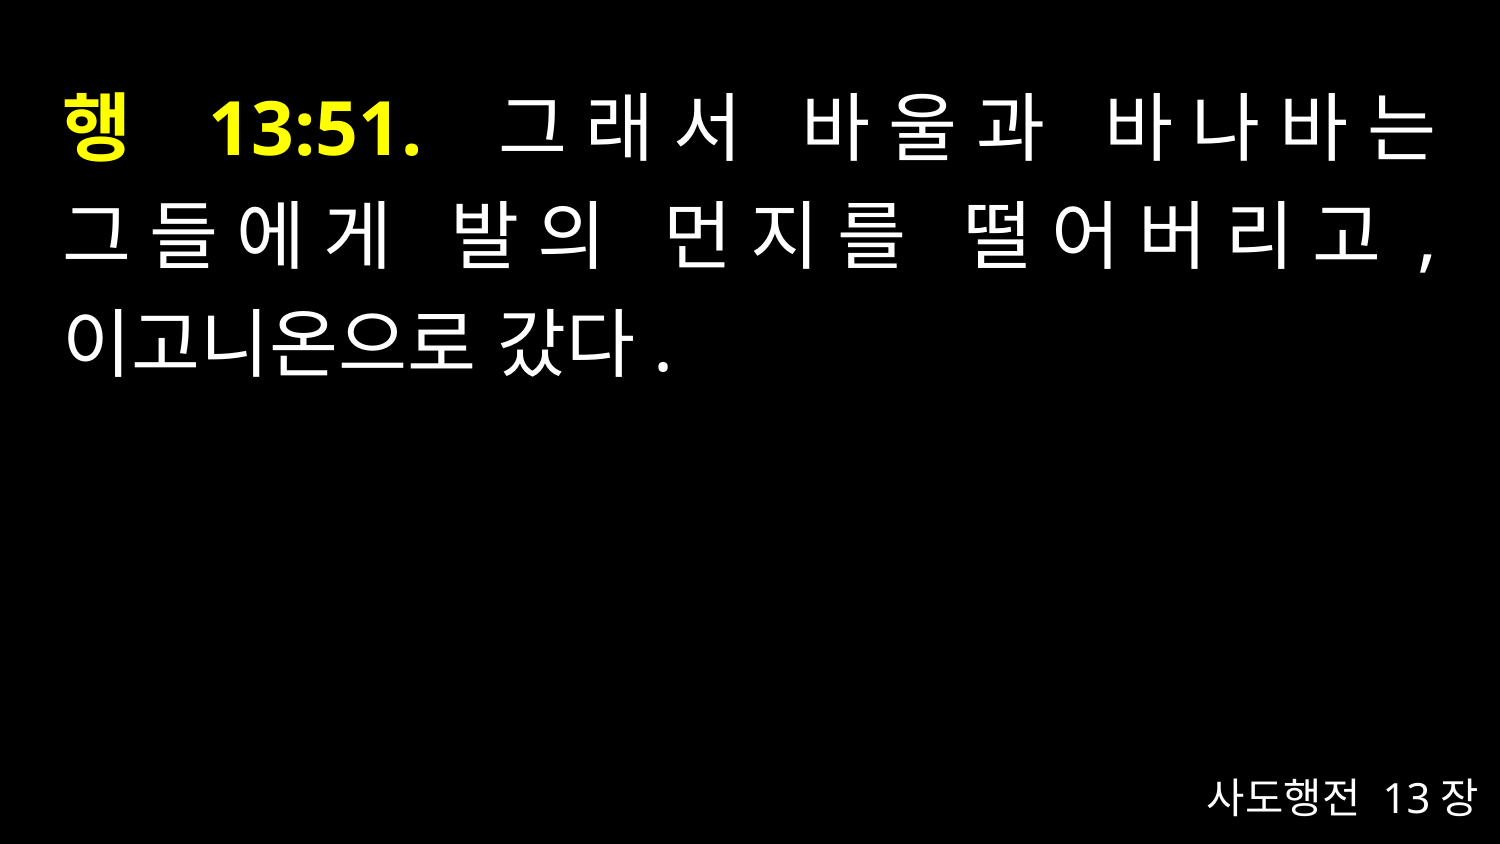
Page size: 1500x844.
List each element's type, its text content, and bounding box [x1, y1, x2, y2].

subtitle 사도행전 13장 [916, 770, 1500, 844]
title 행 13:51. 그래서 바울과 바나바는 그들에게 발의 먼지를 떨어버리고, 이고니온으로 갔다. [0, 0, 1500, 844]
